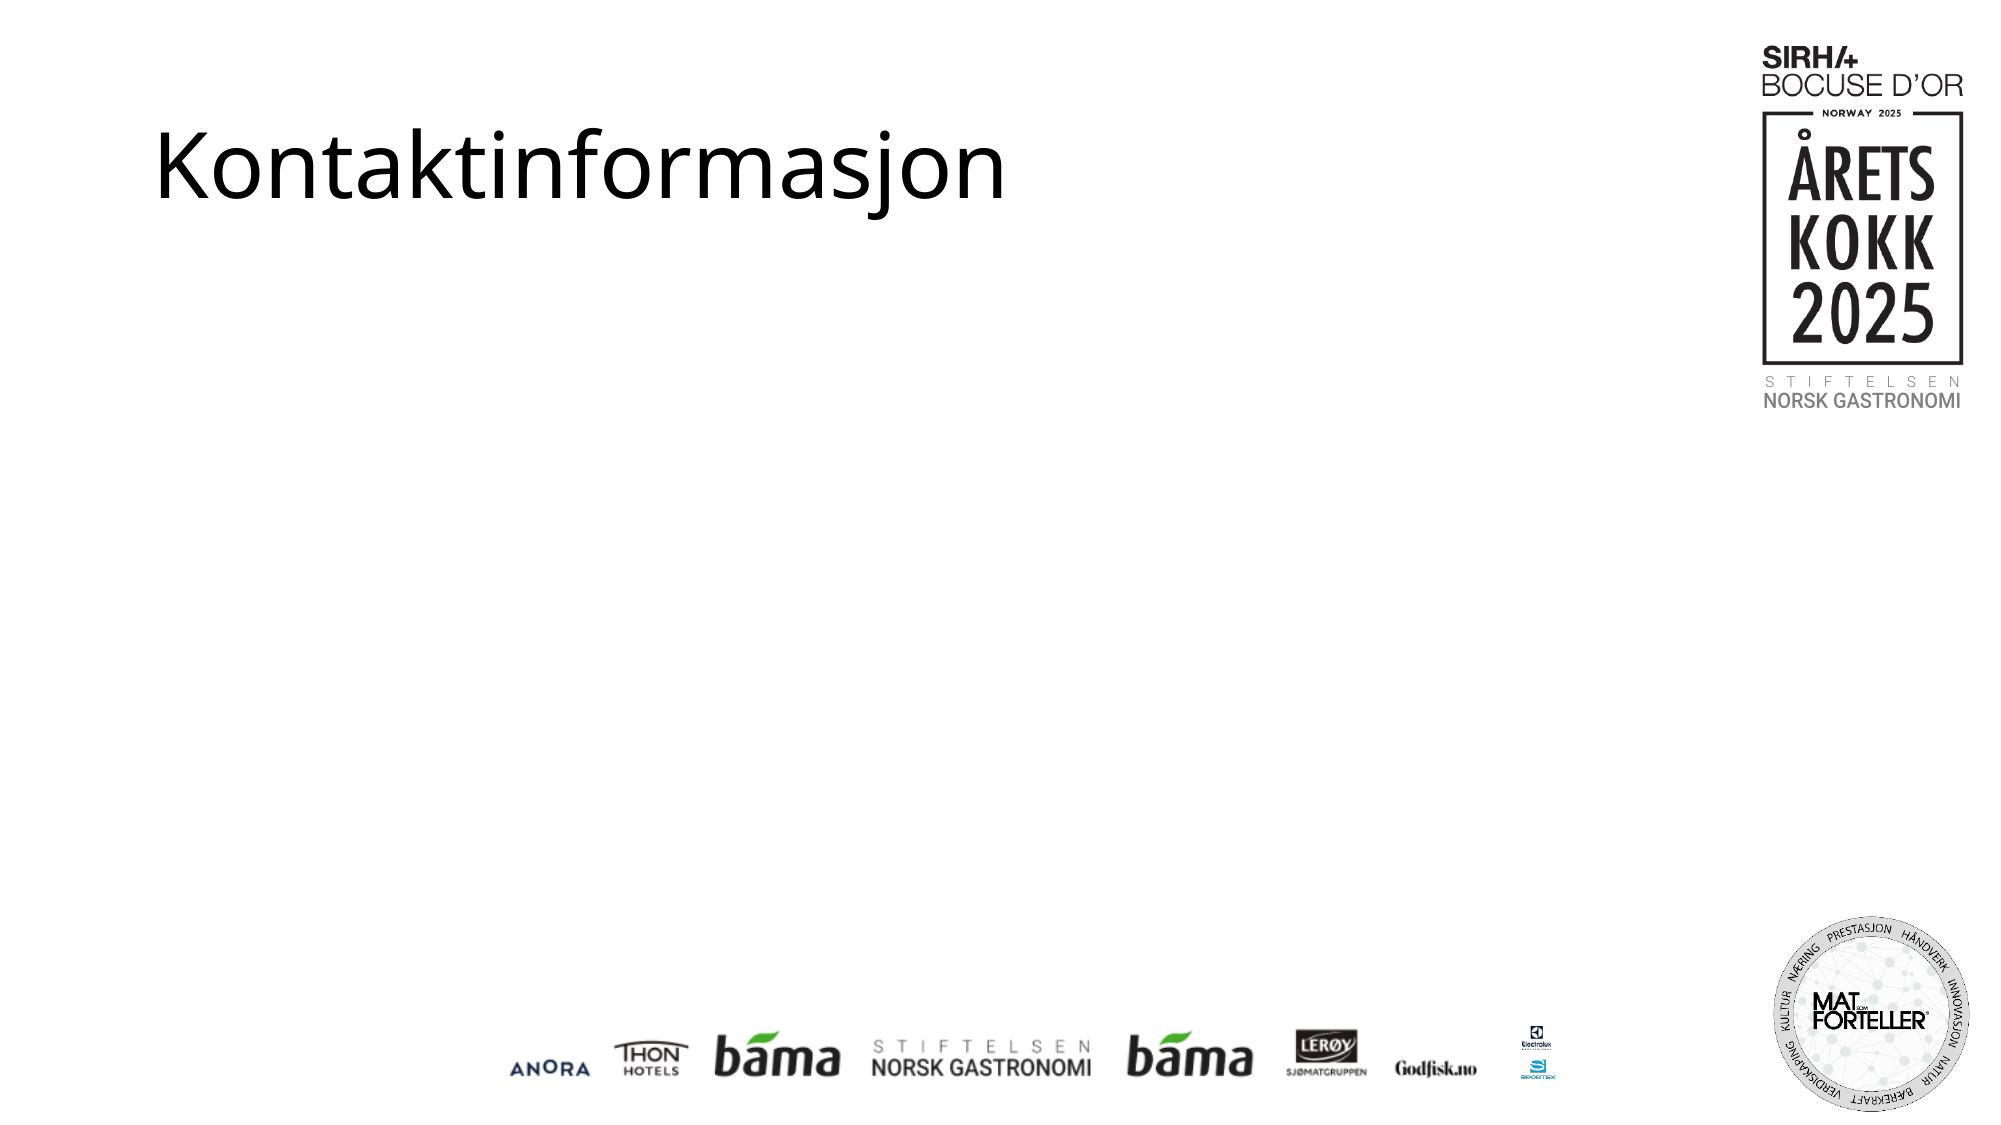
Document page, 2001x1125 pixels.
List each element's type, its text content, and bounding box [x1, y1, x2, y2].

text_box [1745, 35, 1979, 422]
picture [1759, 897, 1983, 1125]
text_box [468, 1001, 1557, 1108]
title Kontaktinformasjon [137, 59, 1745, 278]
